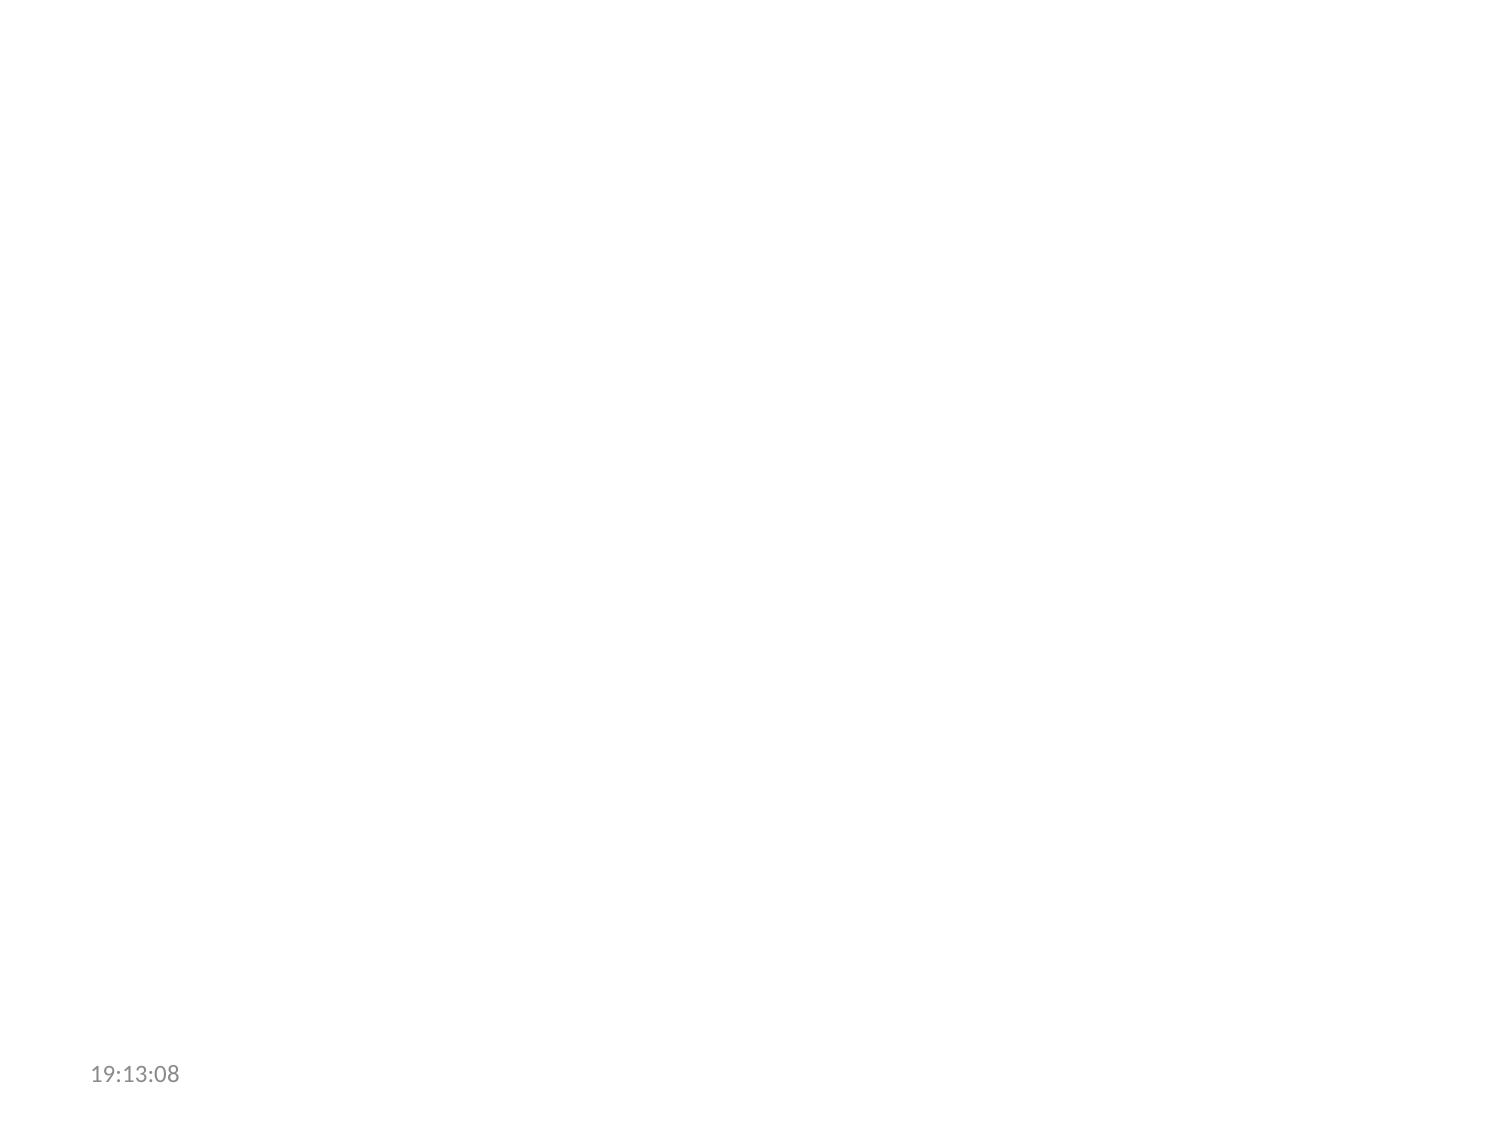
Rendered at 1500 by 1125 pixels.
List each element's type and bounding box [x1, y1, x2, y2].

slide_number [75, 1042, 425, 1103]
